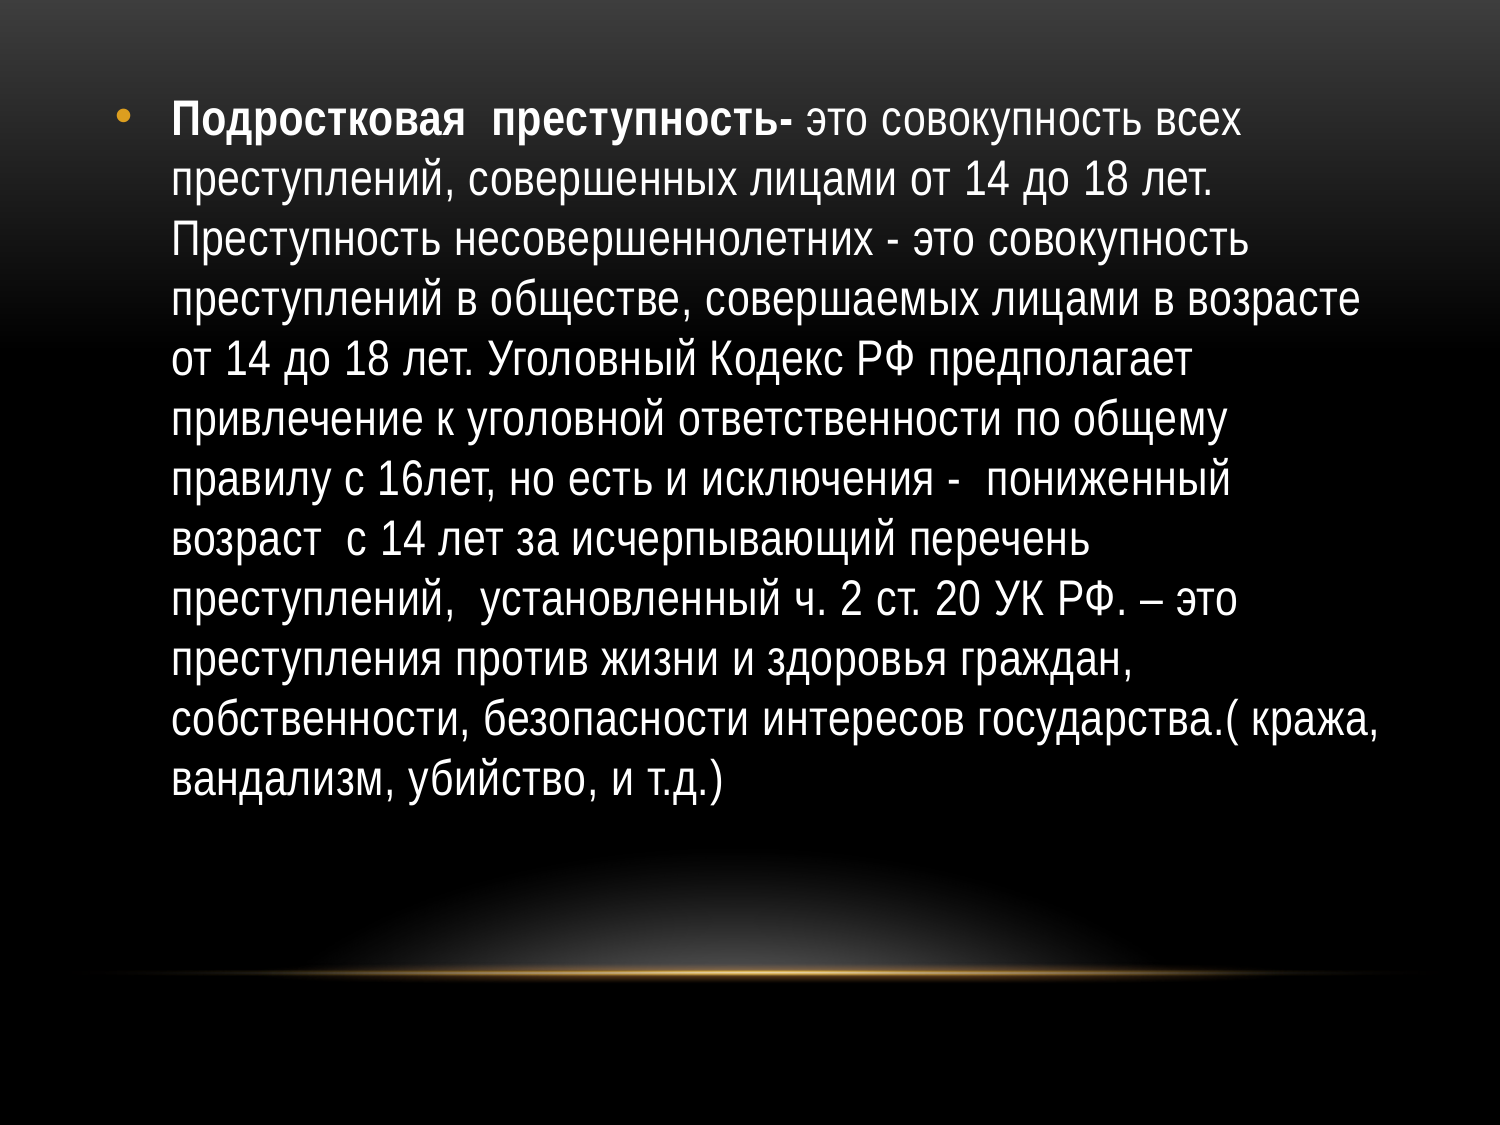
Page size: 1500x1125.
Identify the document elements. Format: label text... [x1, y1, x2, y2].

picture [0, 0, 1500, 1125]
list Подростковая преступность- это совокупность всех преступлений, совершенных лицами от 14 до 18 лет. Преступность несовершеннолетних - это совокупность преступлений в обществе, совершаемых лицами в возрасте от 14 до 18 лет. Уголовный Кодекс РФ предполагает привлечение к уголовной ответственности по общему правилу с 16лет, но есть и исключения - пониженный возраст с 14 лет за исчерпывающий перечень преступлений, установленный ч. 2 ст. 20 УК РФ. – это преступления против жизни и здоровья граждан, собственности, безопасности интересов государства.( кража, вандализм, убийство, и т.д.) [99, 78, 1400, 938]
